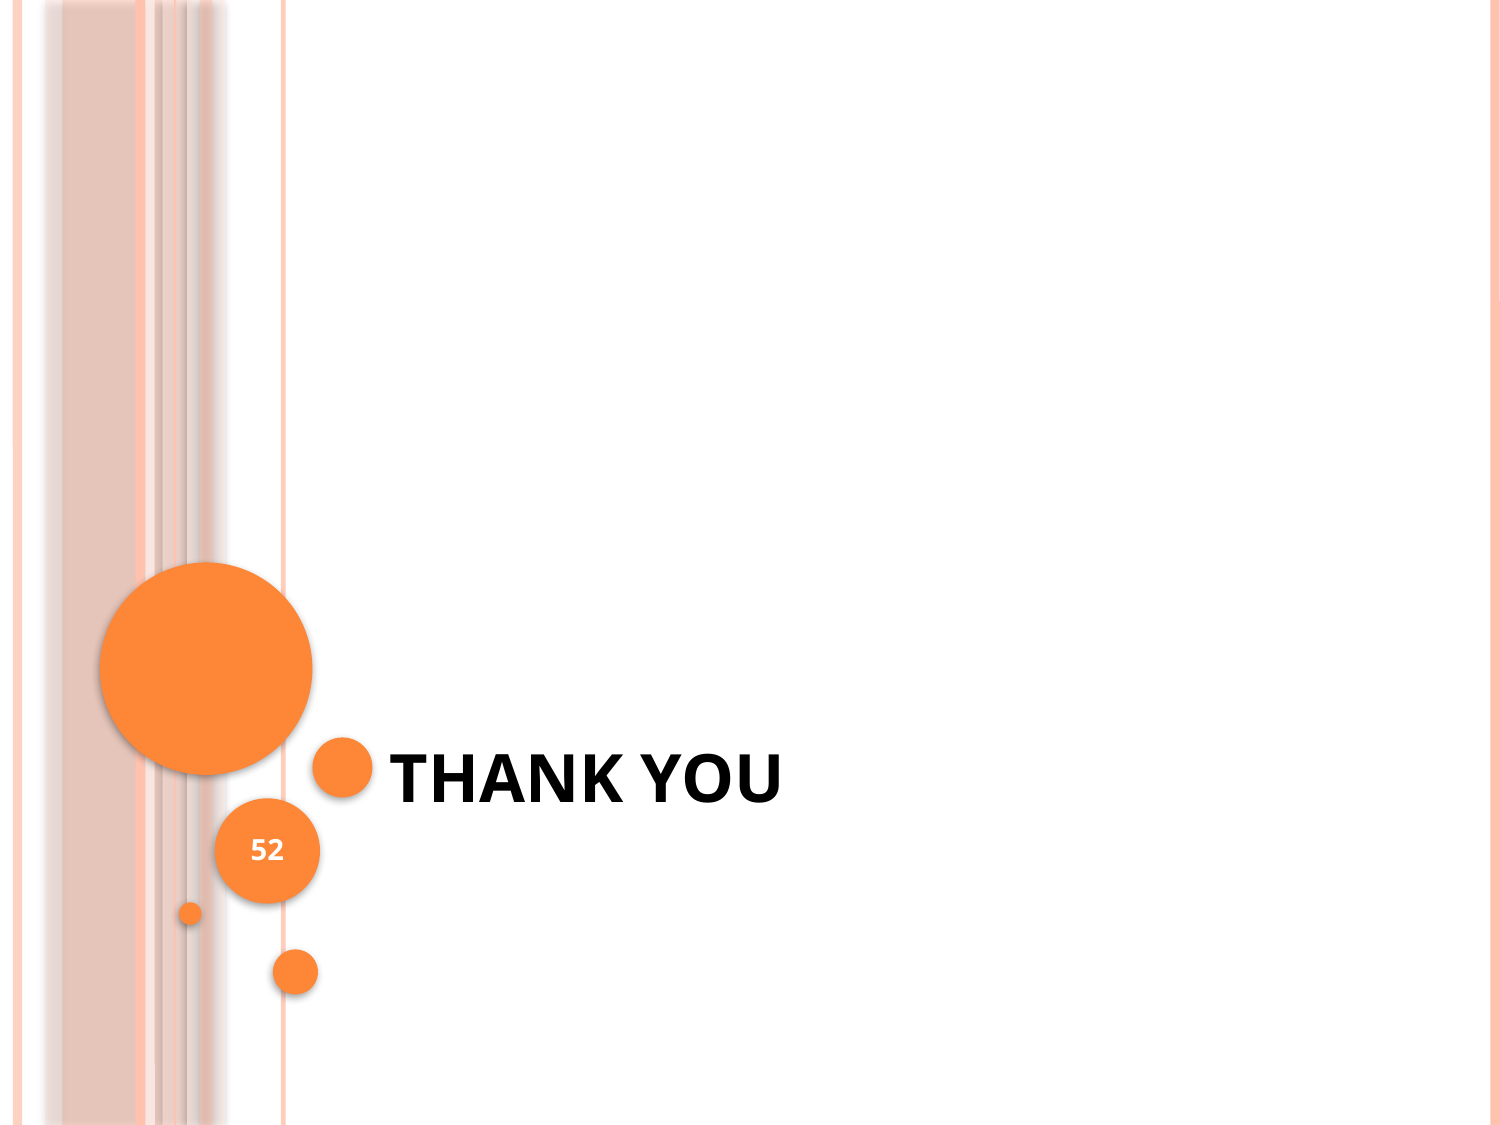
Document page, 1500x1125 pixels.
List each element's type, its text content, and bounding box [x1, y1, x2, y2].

title Thank you [375, 512, 1388, 824]
slide_number 52 [217, 808, 318, 894]
